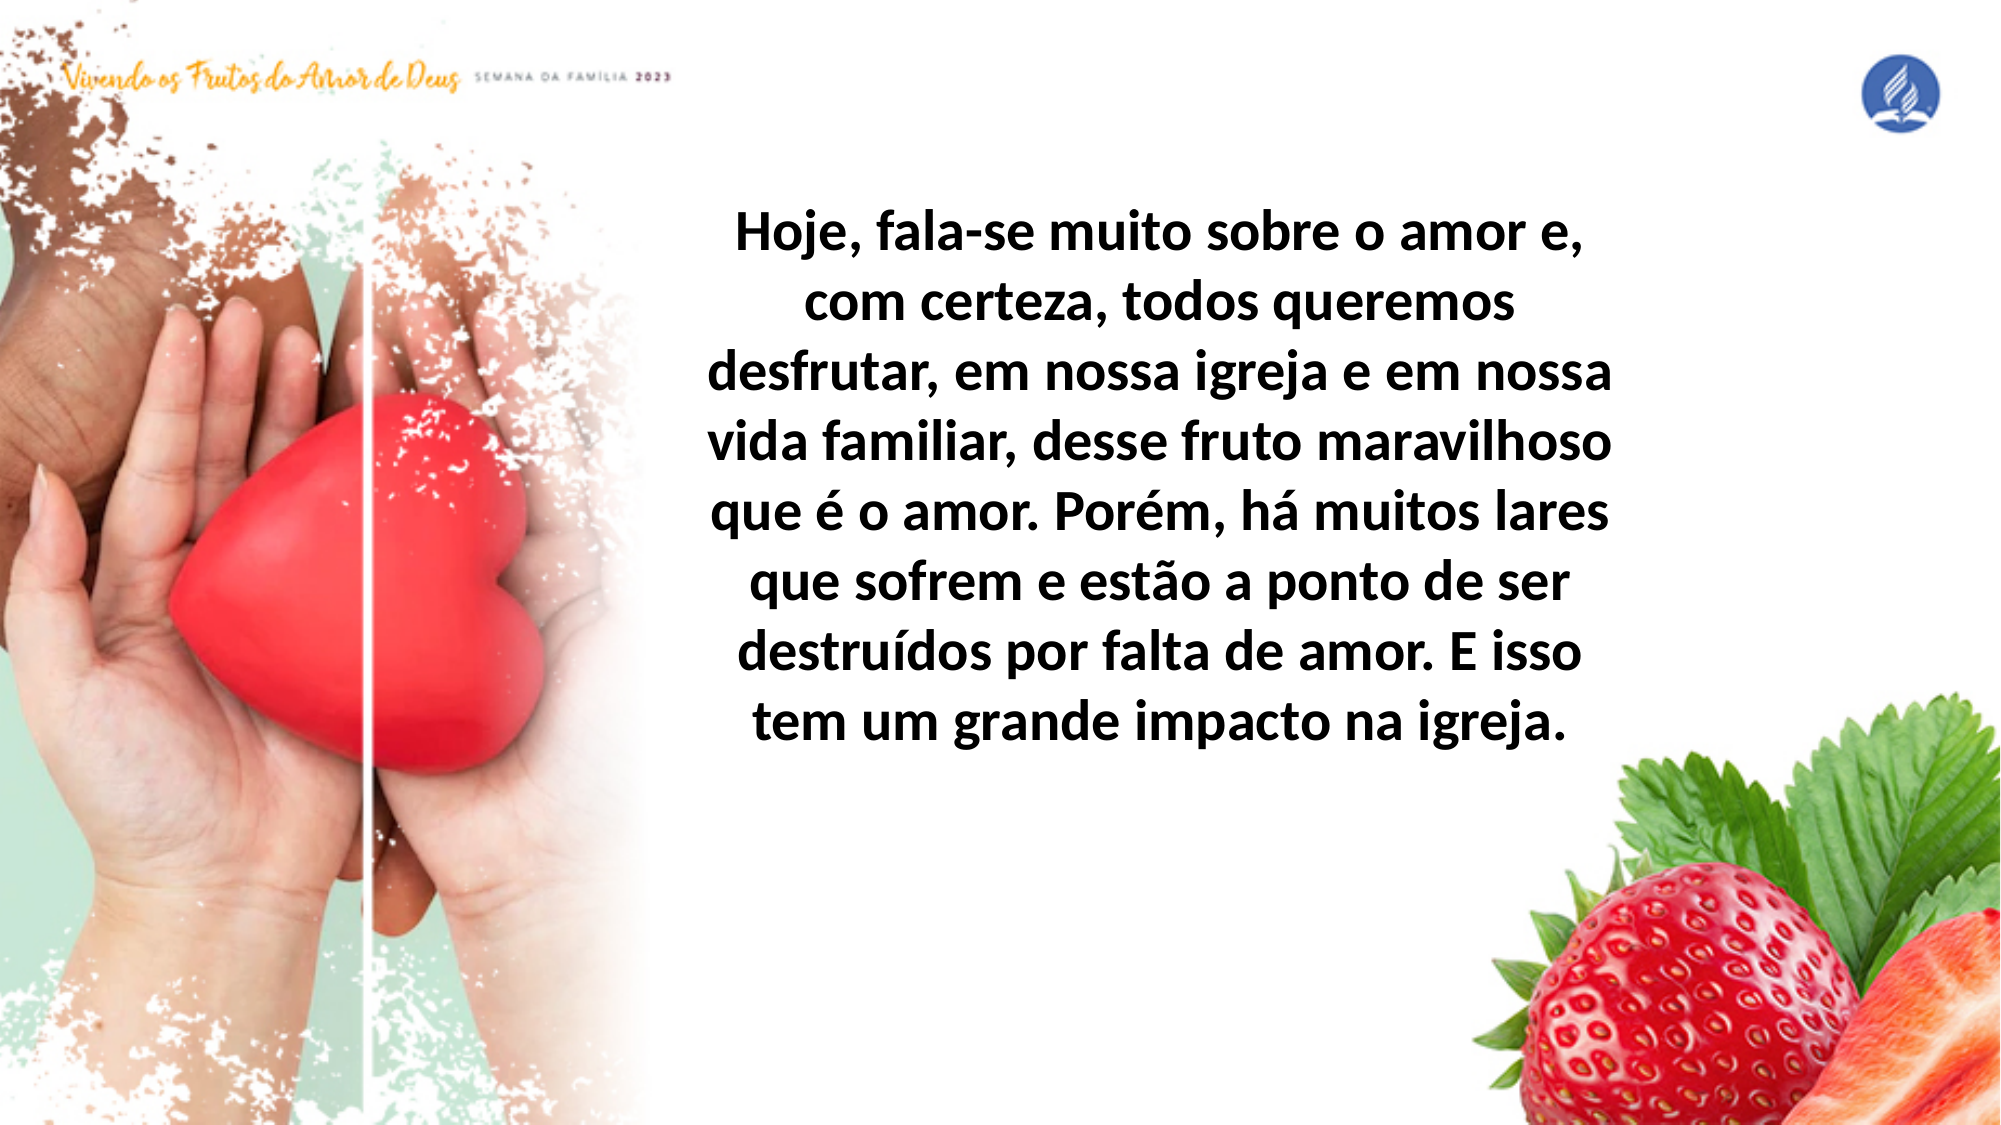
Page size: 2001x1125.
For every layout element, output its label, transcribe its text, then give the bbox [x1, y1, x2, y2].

picture [0, 0, 2001, 1125]
text_box Hoje, fala-se muito sobre o amor e, com certeza, todos queremos desfrutar, em nossa igreja e em nossa vida familiar, desse fruto maravilhoso que é o amor. Porém, há muitos lares que sofrem e estão a ponto de ser destruídos por falta de amor. E isso tem um grande impacto na igreja. [682, 185, 1638, 760]
